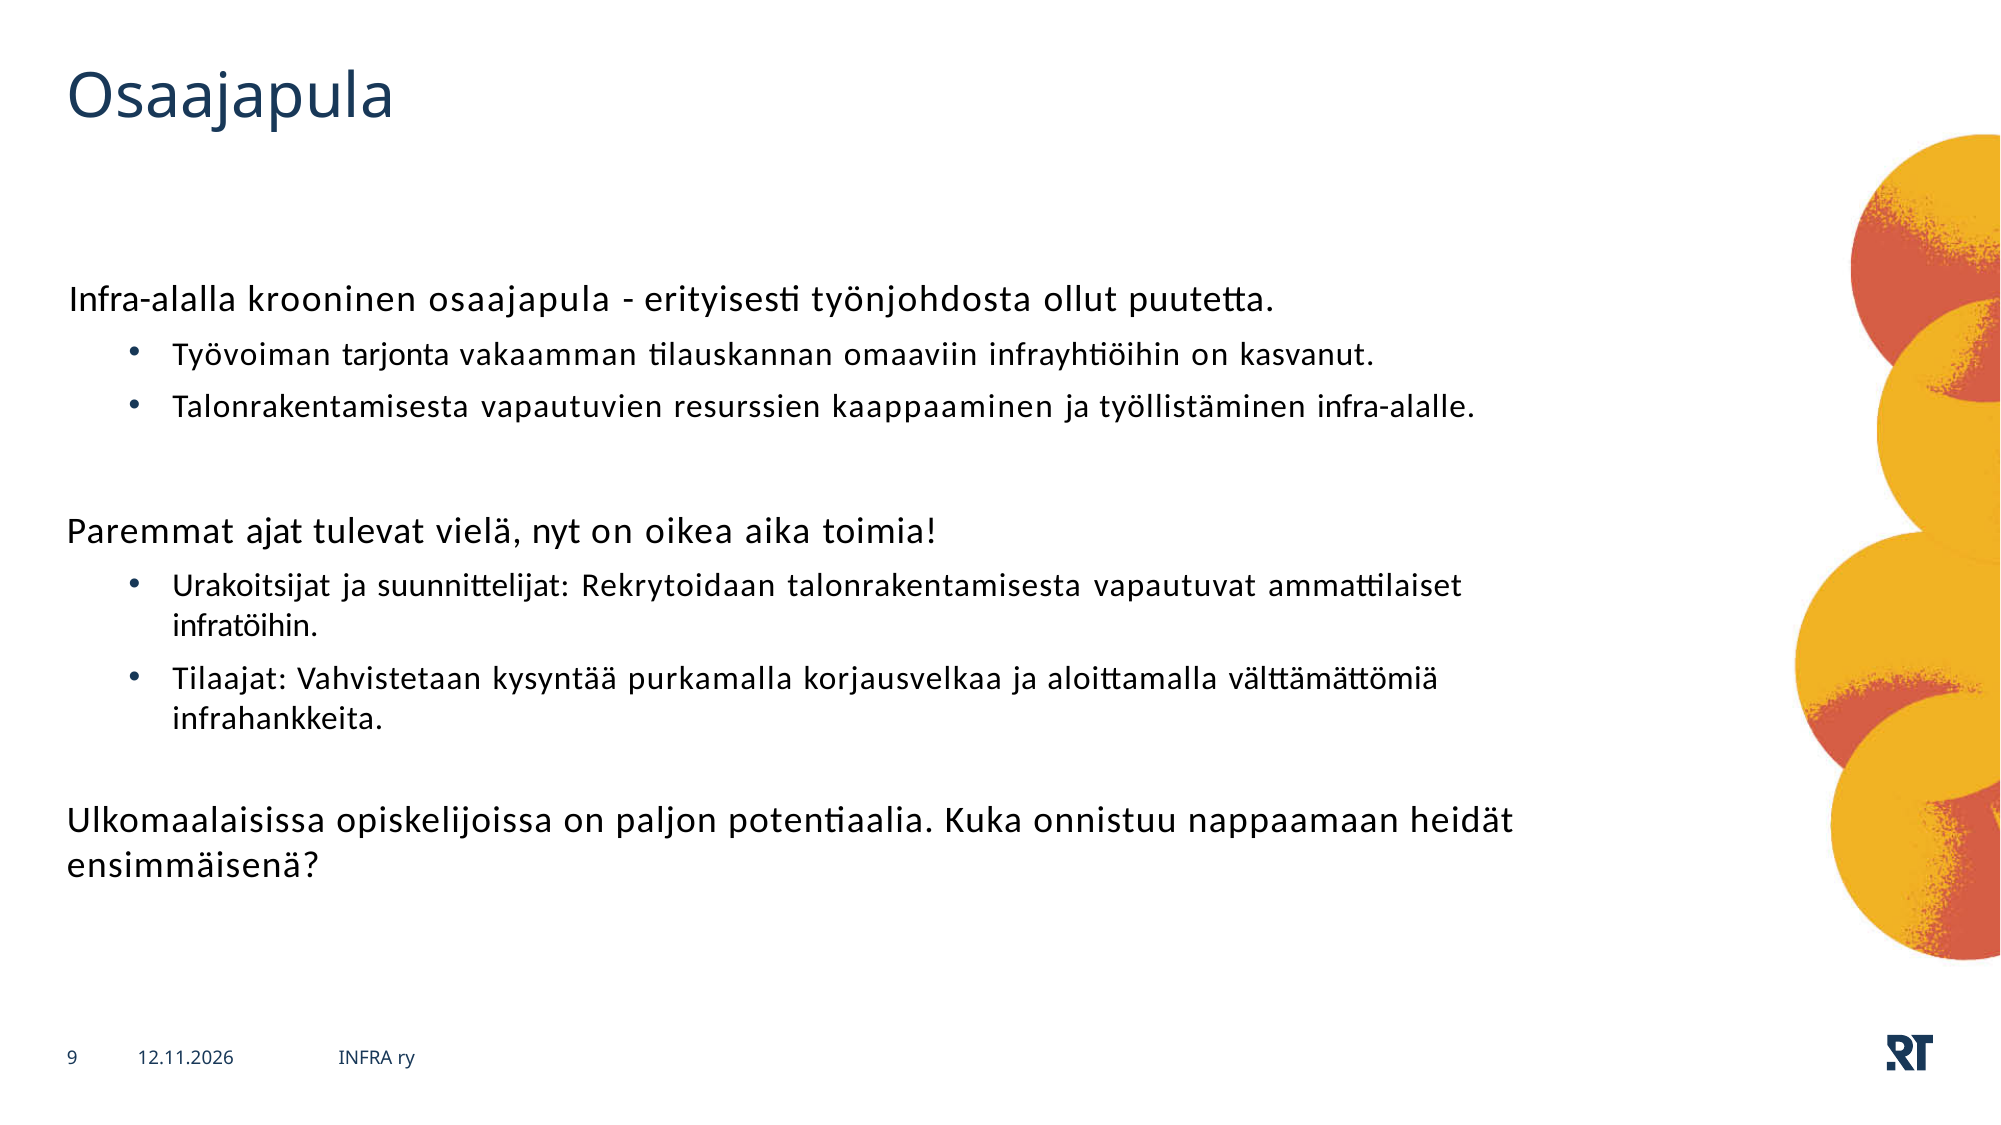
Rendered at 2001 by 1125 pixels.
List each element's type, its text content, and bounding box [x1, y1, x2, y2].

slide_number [138, 1046, 338, 1071]
list Infra-alalla krooninen osaajapula - erityisesti työnjohdosta ollut puutetta. Työvoiman tarjonta vakaamman tilauskannan omaaviin infrayhtiöihin on kasvanut. Talonrakentamisesta vapautuvien resurssien kaappaaminen ja työllistäminen infra-alalle. Paremmat ajat tulevat vielä, nyt on oikea aika toimia! Urakoitsijat ja suunnittelijat: Rekrytoidaan talonrakentamisesta vapautuvat ammattilaiset infratöihin. Tilaajat: Vahvistetaan kysyntää purkamalla korjausvelkaa ja aloittamalla välttämättömiä infrahankkeita. Ulkomaalaisissa opiskelijoissa on paljon potentiaalia. Kuka onnistuu nappaamaan heidät ensimmäisenä? [66, 257, 1568, 912]
slide_number 9 [66, 1046, 138, 1071]
title Osaajapula [66, 54, 1709, 220]
picture [0, 0, 2001, 1125]
footer INFRA ry [338, 1046, 1804, 1071]
